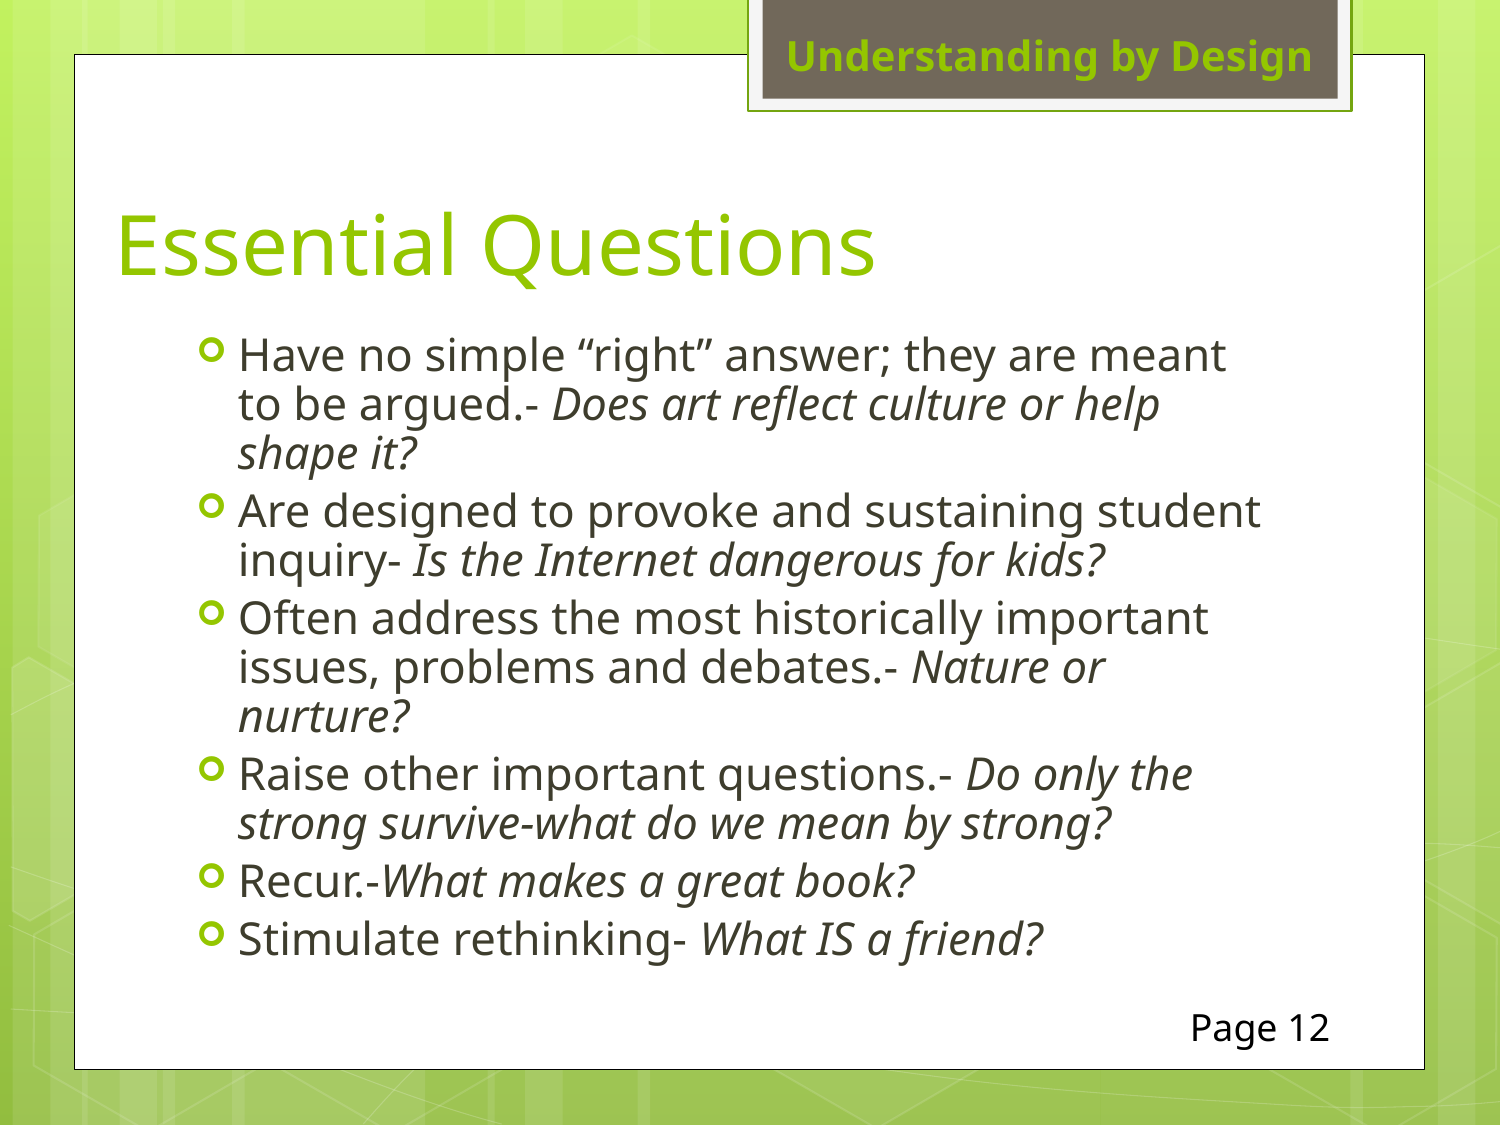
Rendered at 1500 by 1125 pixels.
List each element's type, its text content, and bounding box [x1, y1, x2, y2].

list Have no simple “right” answer; they are meant to be argued.- Does art reflect culture or help shape it? Are designed to provoke and sustaining student inquiry- Is the Internet dangerous for kids? Often address the most historically important issues, problems and debates.- Nature or nurture? Raise other important questions.- Do only the strong survive-what do we mean by strong? Recur.-What makes a great book? Stimulate rethinking- What IS a friend? [171, 324, 1283, 1025]
title Essential Questions [99, 112, 1253, 300]
text_box Page 12 [1174, 996, 1413, 1057]
